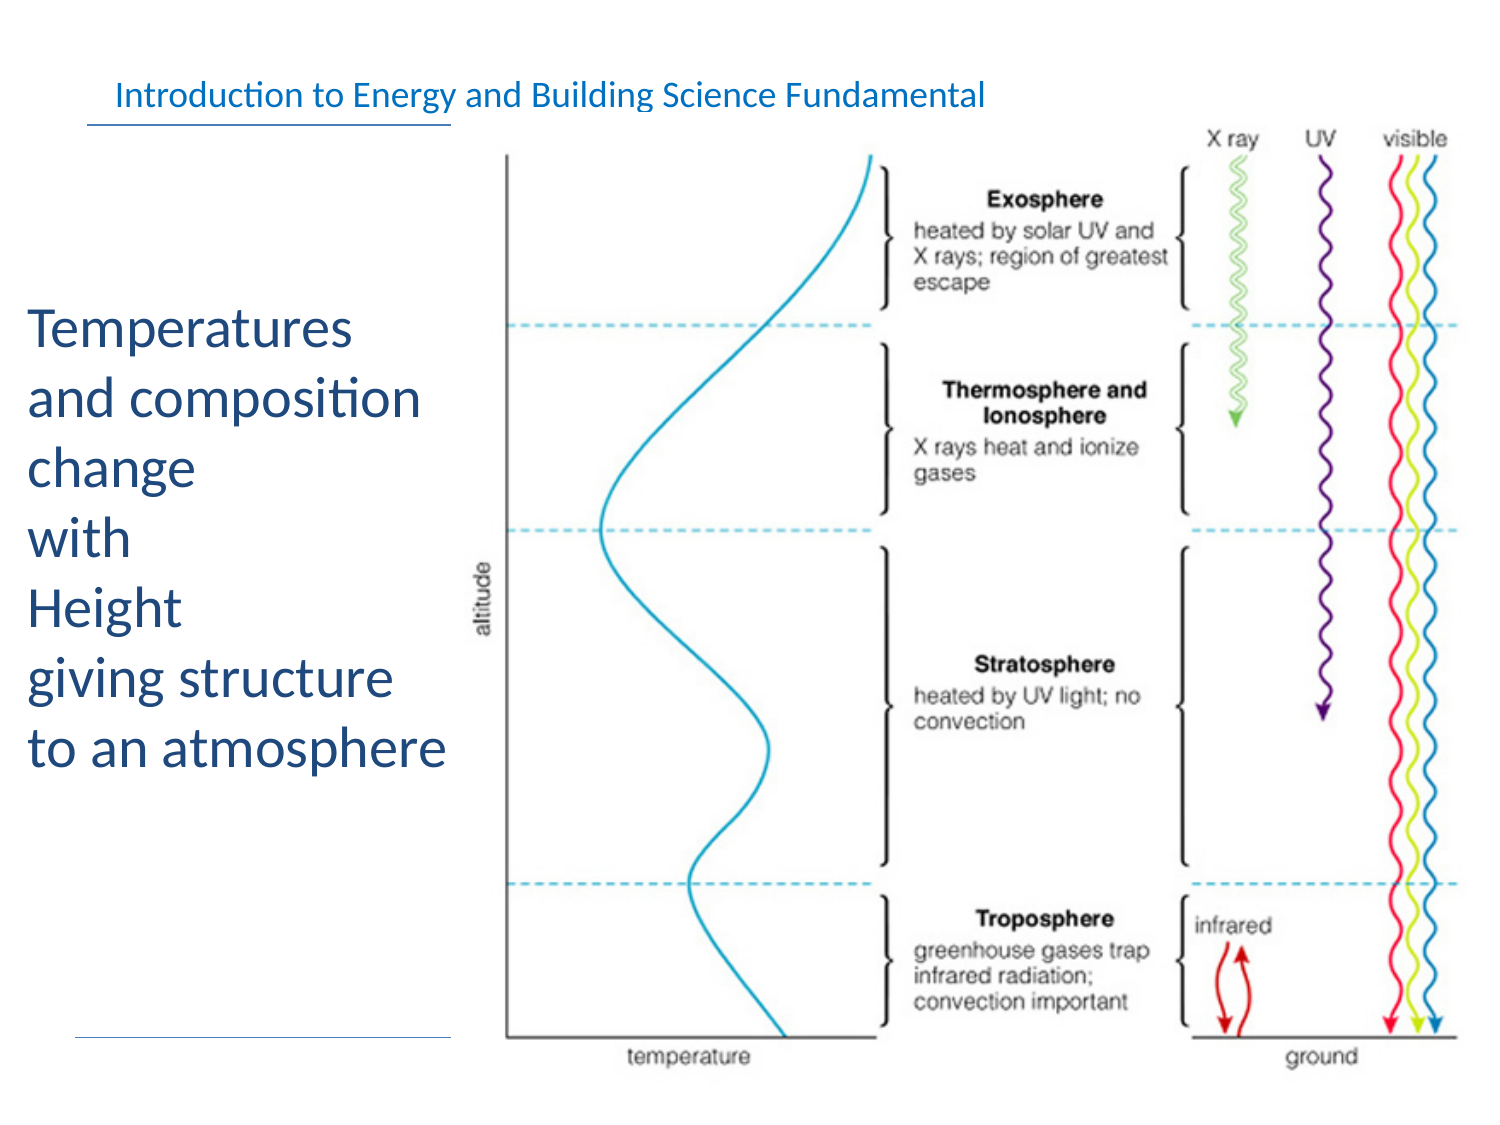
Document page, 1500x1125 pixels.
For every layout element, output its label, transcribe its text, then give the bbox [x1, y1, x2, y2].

picture [450, 112, 1476, 1086]
text_box Temperatures and composition change with Height giving structure to an atmosphere [12, 281, 445, 787]
